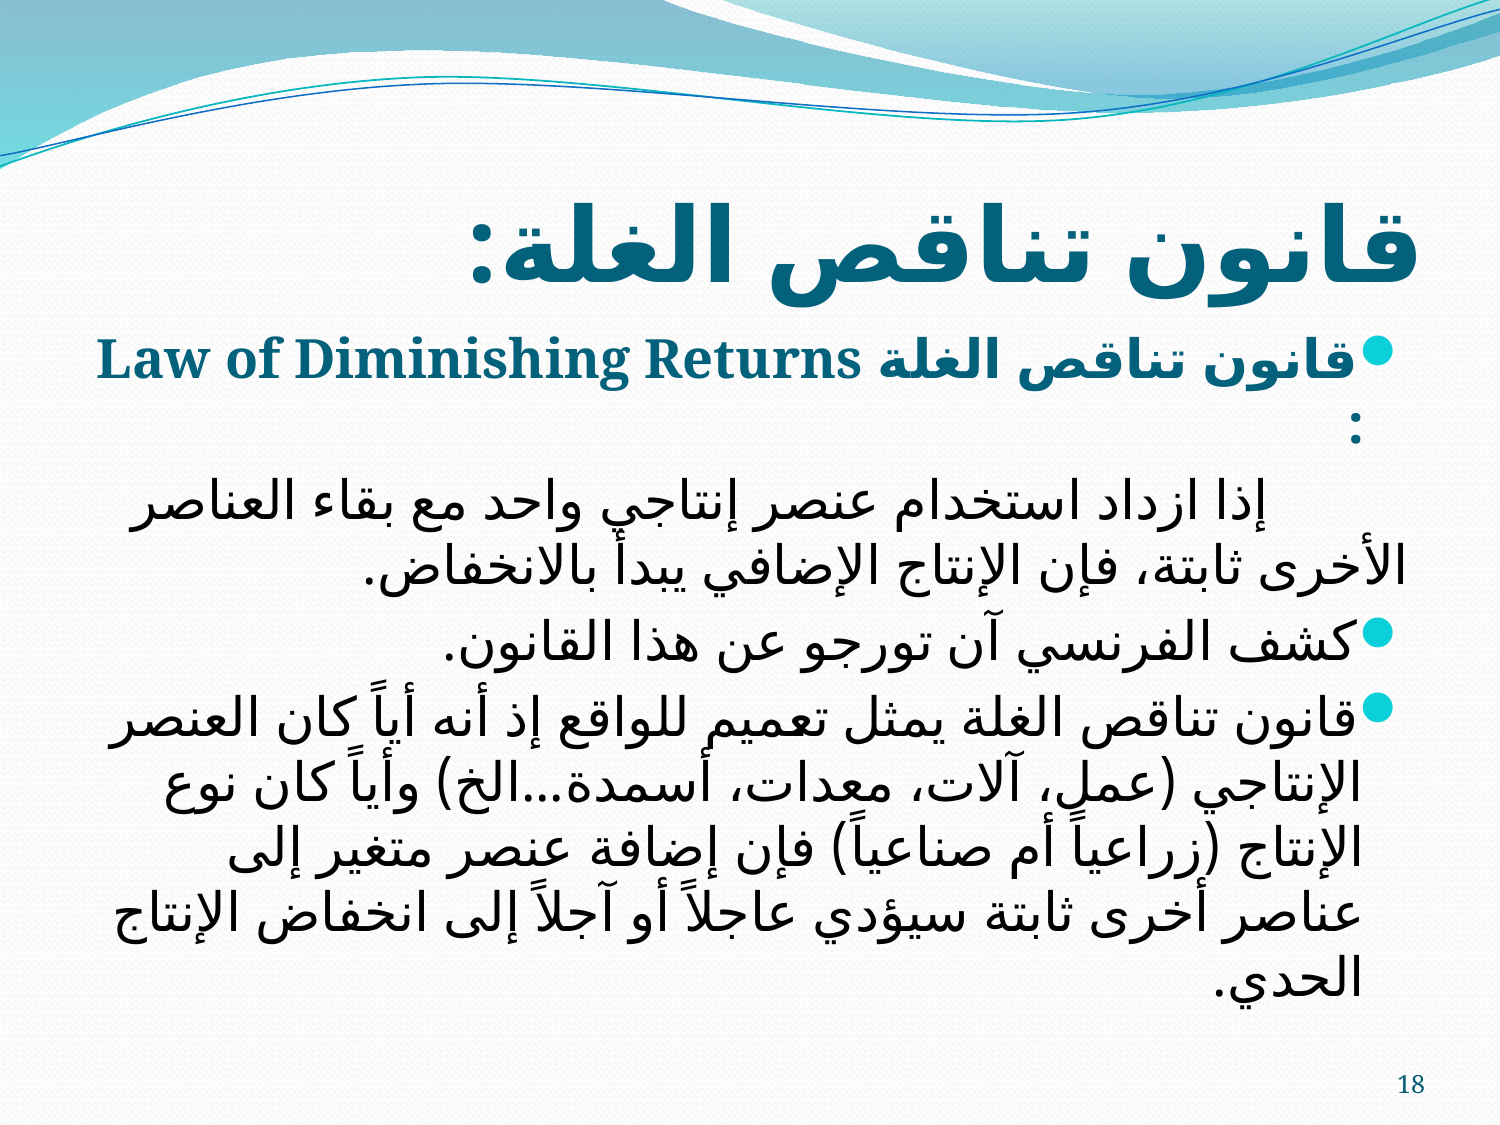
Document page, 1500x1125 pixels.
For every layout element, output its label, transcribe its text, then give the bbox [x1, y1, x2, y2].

title قانون تناقص الغلة: [75, 115, 1425, 303]
list قانون تناقص الغلة Law of Diminishing Returns : إذا ازداد استخدام عنصر إنتاجي واحد مع بقاء العناصر الأخرى ثابتة، فإن الإنتاج الإضافي يبدأ بالانخفاض. كشف الفرنسي آن تورجو عن هذا القانون. قانون تناقص الغلة يمثل تعميم للواقع إذ أنه أياً كان العنصر الإنتاجي (عمل، آلات، معدات، أسمدة...الخ) وأياً كان نوع الإنتاج (زراعياً أم صناعياً) فإن إضافة عنصر متغير إلى عناصر أخرى ثابتة سيؤدي عاجلاً أو آجلاً إلى انخفاض الإنتاج الحدي. [75, 317, 1425, 1038]
slide_number 18 [1299, 1042, 1425, 1103]
